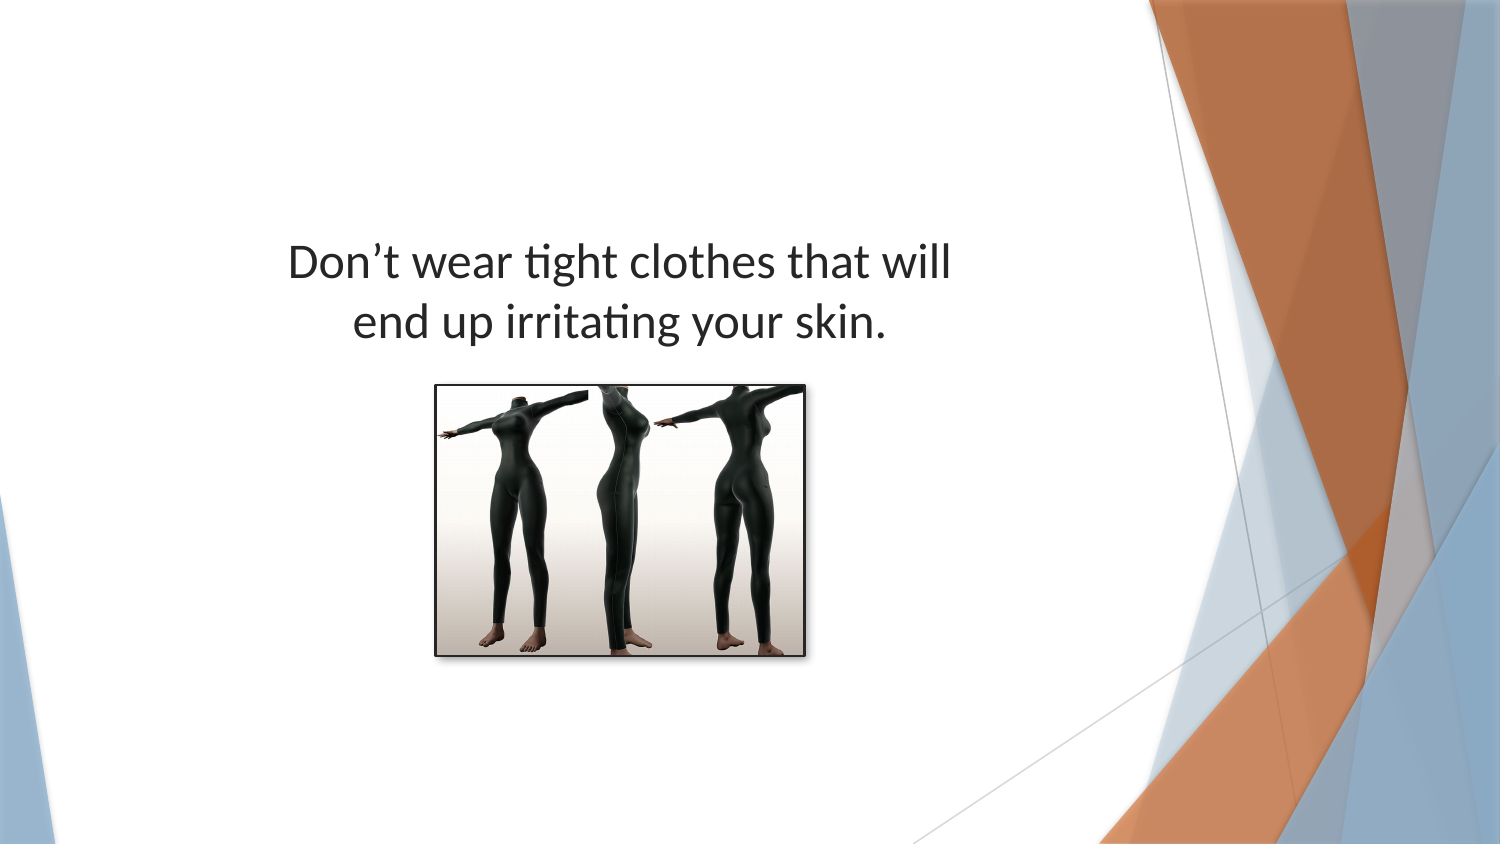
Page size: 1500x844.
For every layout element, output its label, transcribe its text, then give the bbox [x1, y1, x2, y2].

list Don’t wear tight clothes that will end up irritating your skin. [230, 221, 1010, 387]
picture [436, 385, 804, 656]
